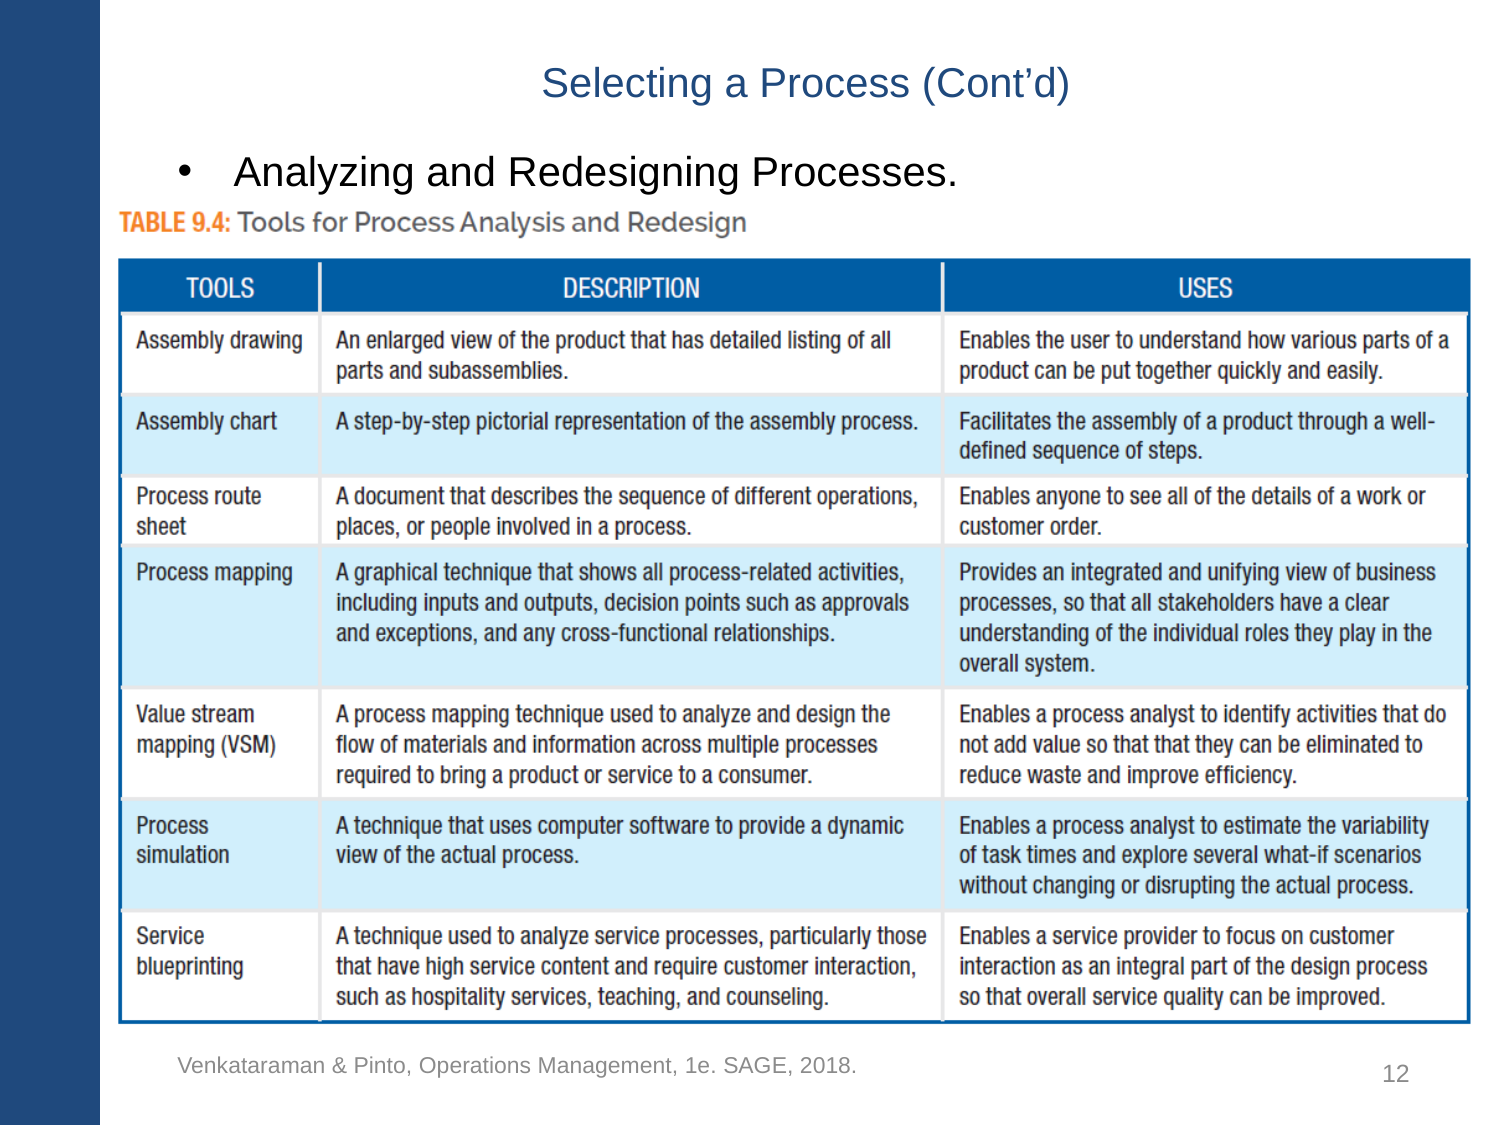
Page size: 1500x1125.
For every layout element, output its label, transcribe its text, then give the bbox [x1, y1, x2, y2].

slide_number 12 [1350, 1047, 1425, 1103]
list Analyzing and Redesigning Processes. [162, 137, 1425, 198]
picture [105, 199, 1488, 1038]
footer Venkataraman & Pinto, Operations Management, 1e. SAGE, 2018. [162, 1047, 1313, 1103]
title Selecting a Process (Cont’d) [174, 12, 1438, 150]
